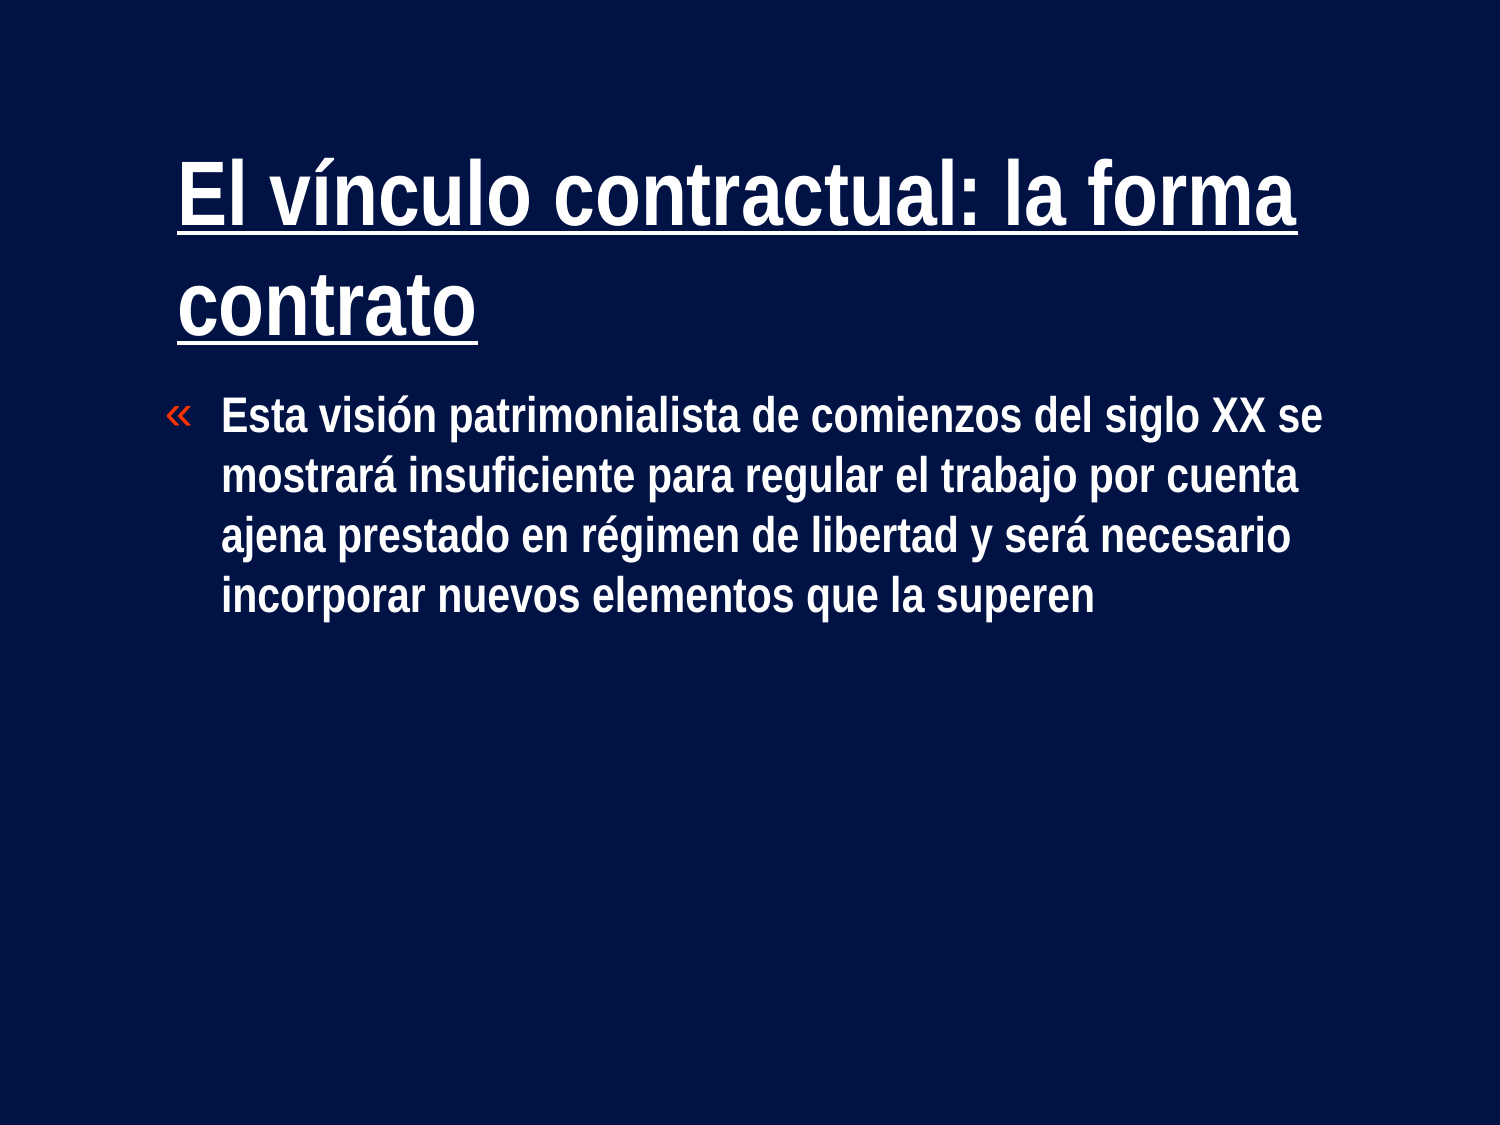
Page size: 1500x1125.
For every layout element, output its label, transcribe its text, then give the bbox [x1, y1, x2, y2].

list Esta visión patrimonialista de comienzos del siglo XX se mostrará insuficiente para regular el trabajo por cuenta ajena prestado en régimen de libertad y será necesario incorporar nuevos elementos que la superen [150, 375, 1431, 1075]
title El vínculo contractual: la forma contrato [162, 149, 1388, 338]
